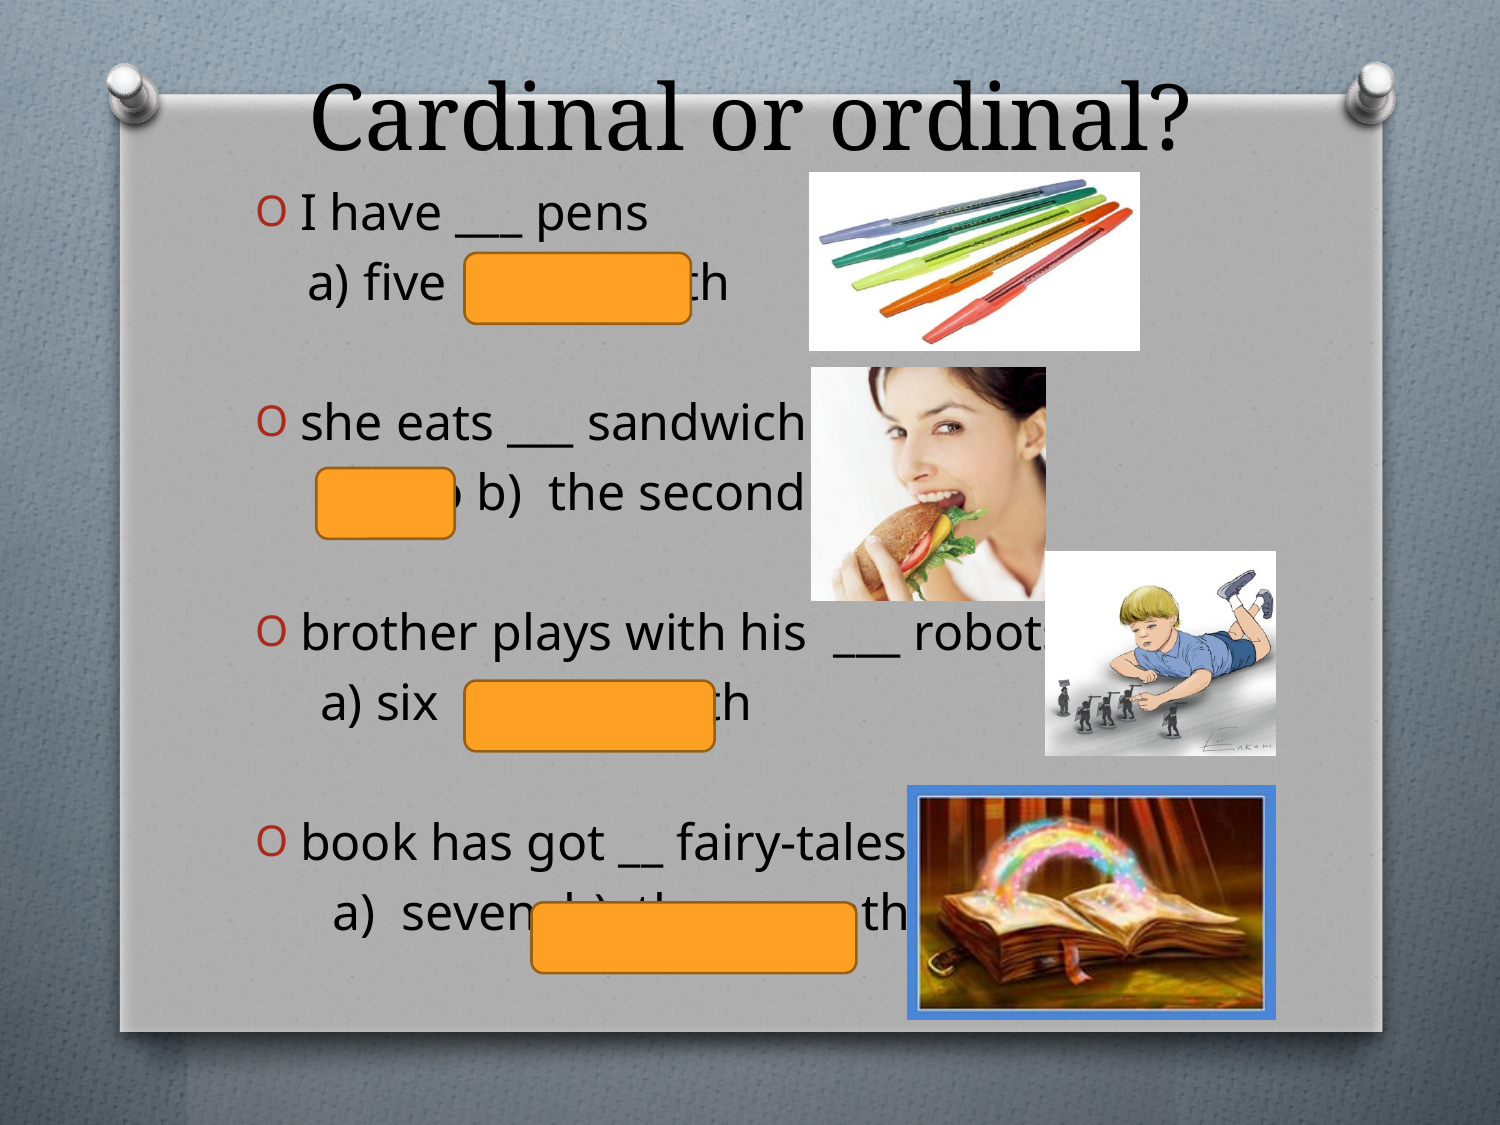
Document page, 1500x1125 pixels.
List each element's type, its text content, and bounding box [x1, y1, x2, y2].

title Cardinal or ordinal? [179, 42, 1323, 185]
picture [906, 784, 1277, 1020]
picture [811, 367, 1277, 756]
picture [75, 29, 179, 153]
text_box [314, 466, 457, 541]
picture [808, 172, 1141, 352]
text_box [463, 679, 716, 753]
list I have ___ pens a) five b) the fifth she eats ___ sandwich a) two b) the second brother plays with his ___ robots a) six b) the sixth book has got __ fairy-tales a) seven b) the seventh [240, 172, 1257, 1000]
text_box [463, 251, 693, 326]
picture [1323, 35, 1439, 156]
text_box [530, 901, 858, 975]
